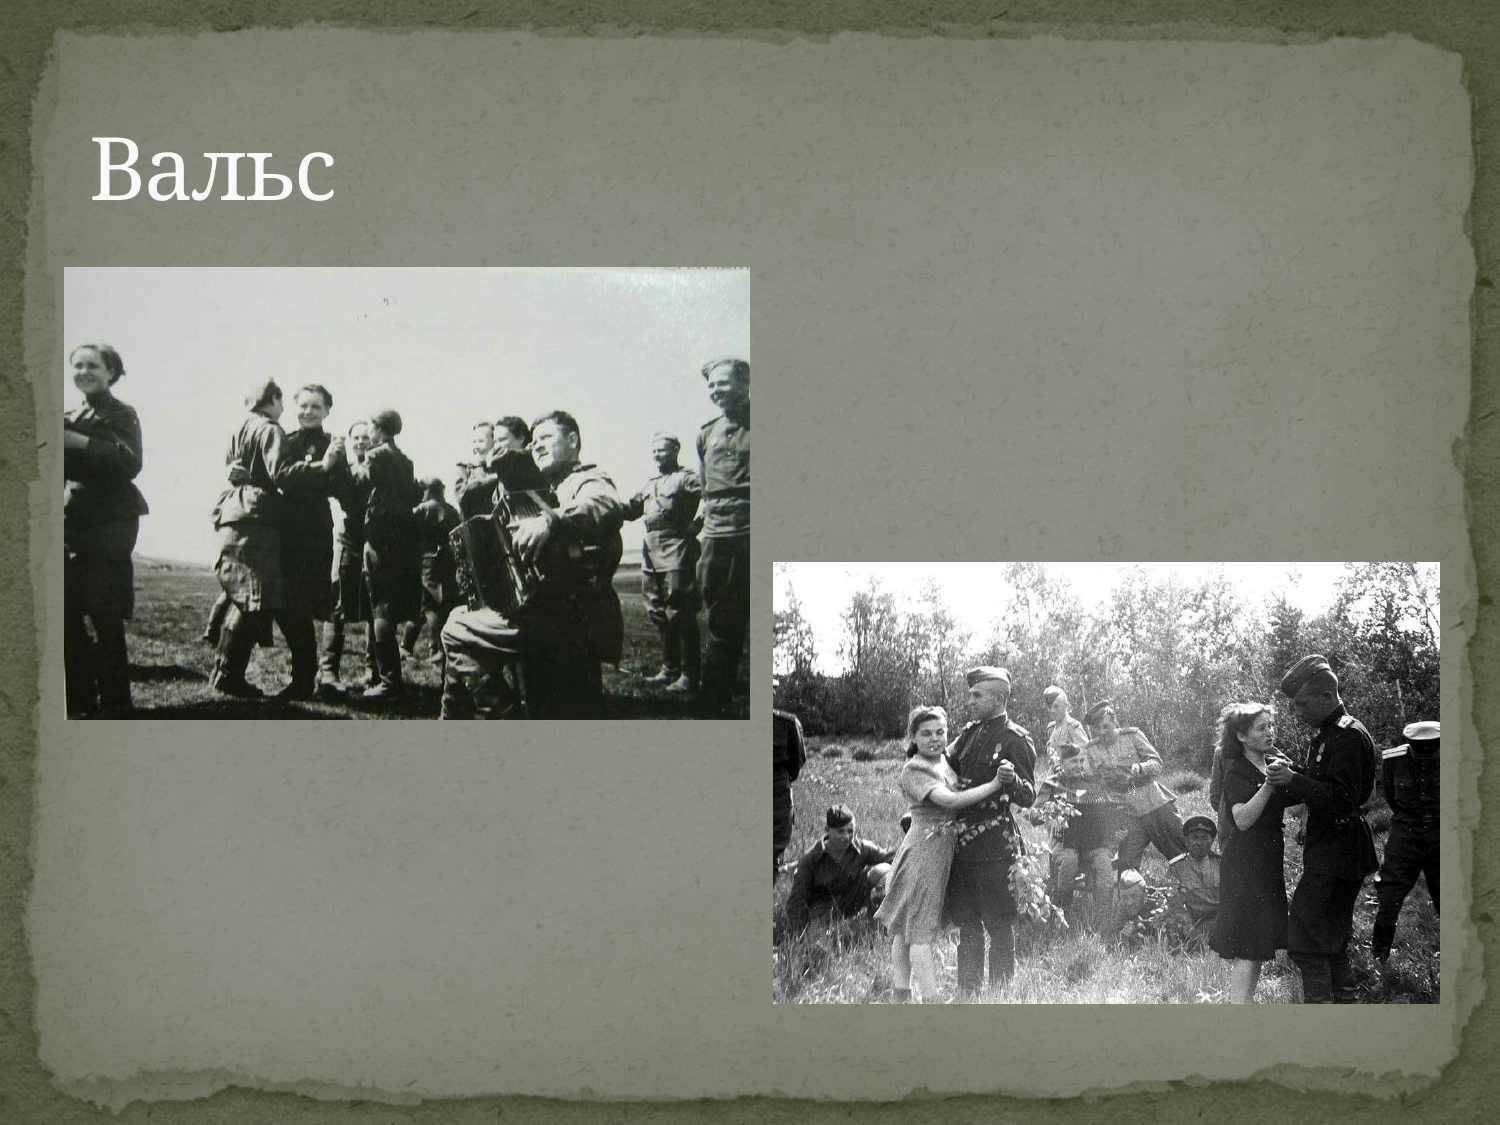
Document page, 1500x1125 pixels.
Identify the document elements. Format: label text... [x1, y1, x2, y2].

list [775, 564, 1438, 1003]
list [66, 269, 749, 718]
title Вальс [74, 24, 1425, 225]
